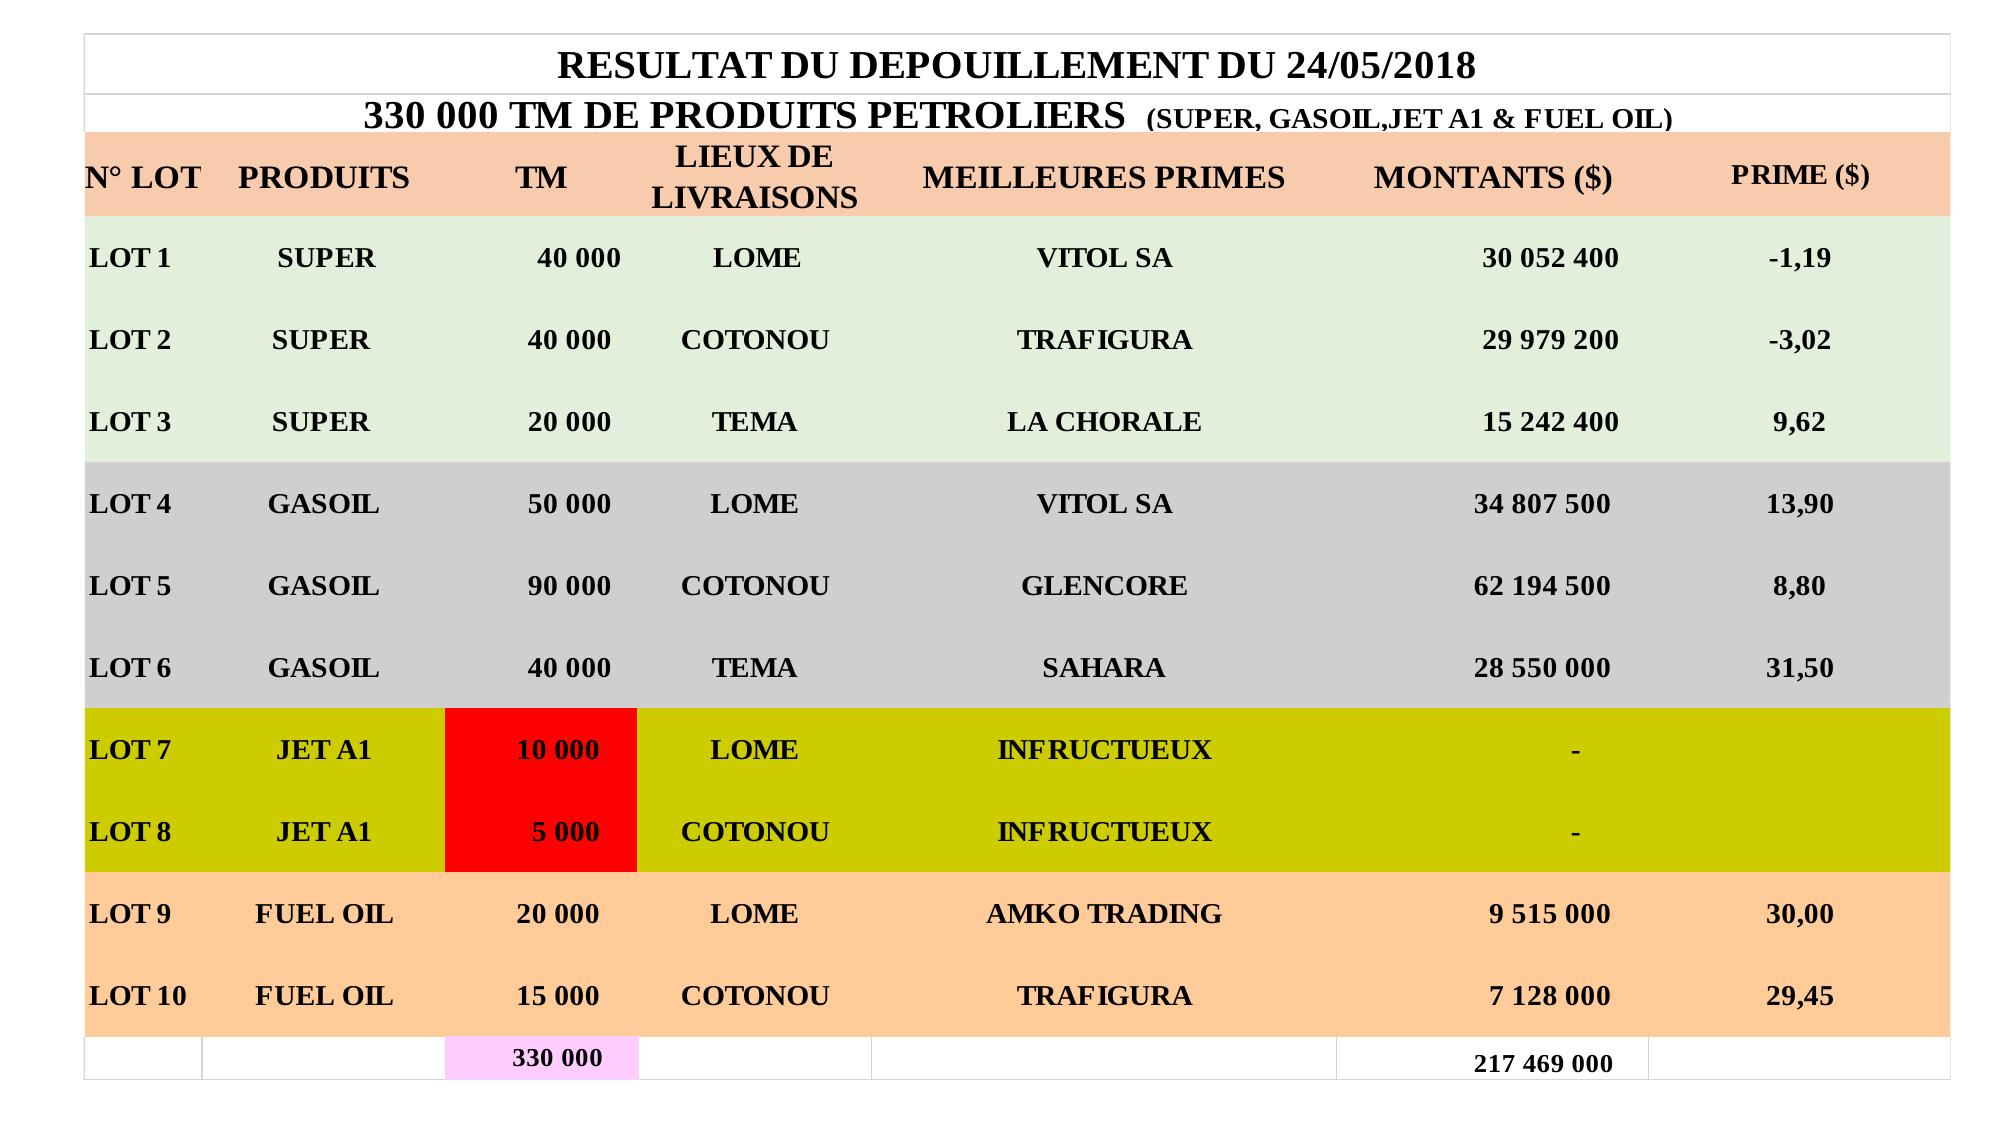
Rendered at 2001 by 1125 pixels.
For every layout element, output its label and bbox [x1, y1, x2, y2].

text_box [83, 33, 1952, 1081]
